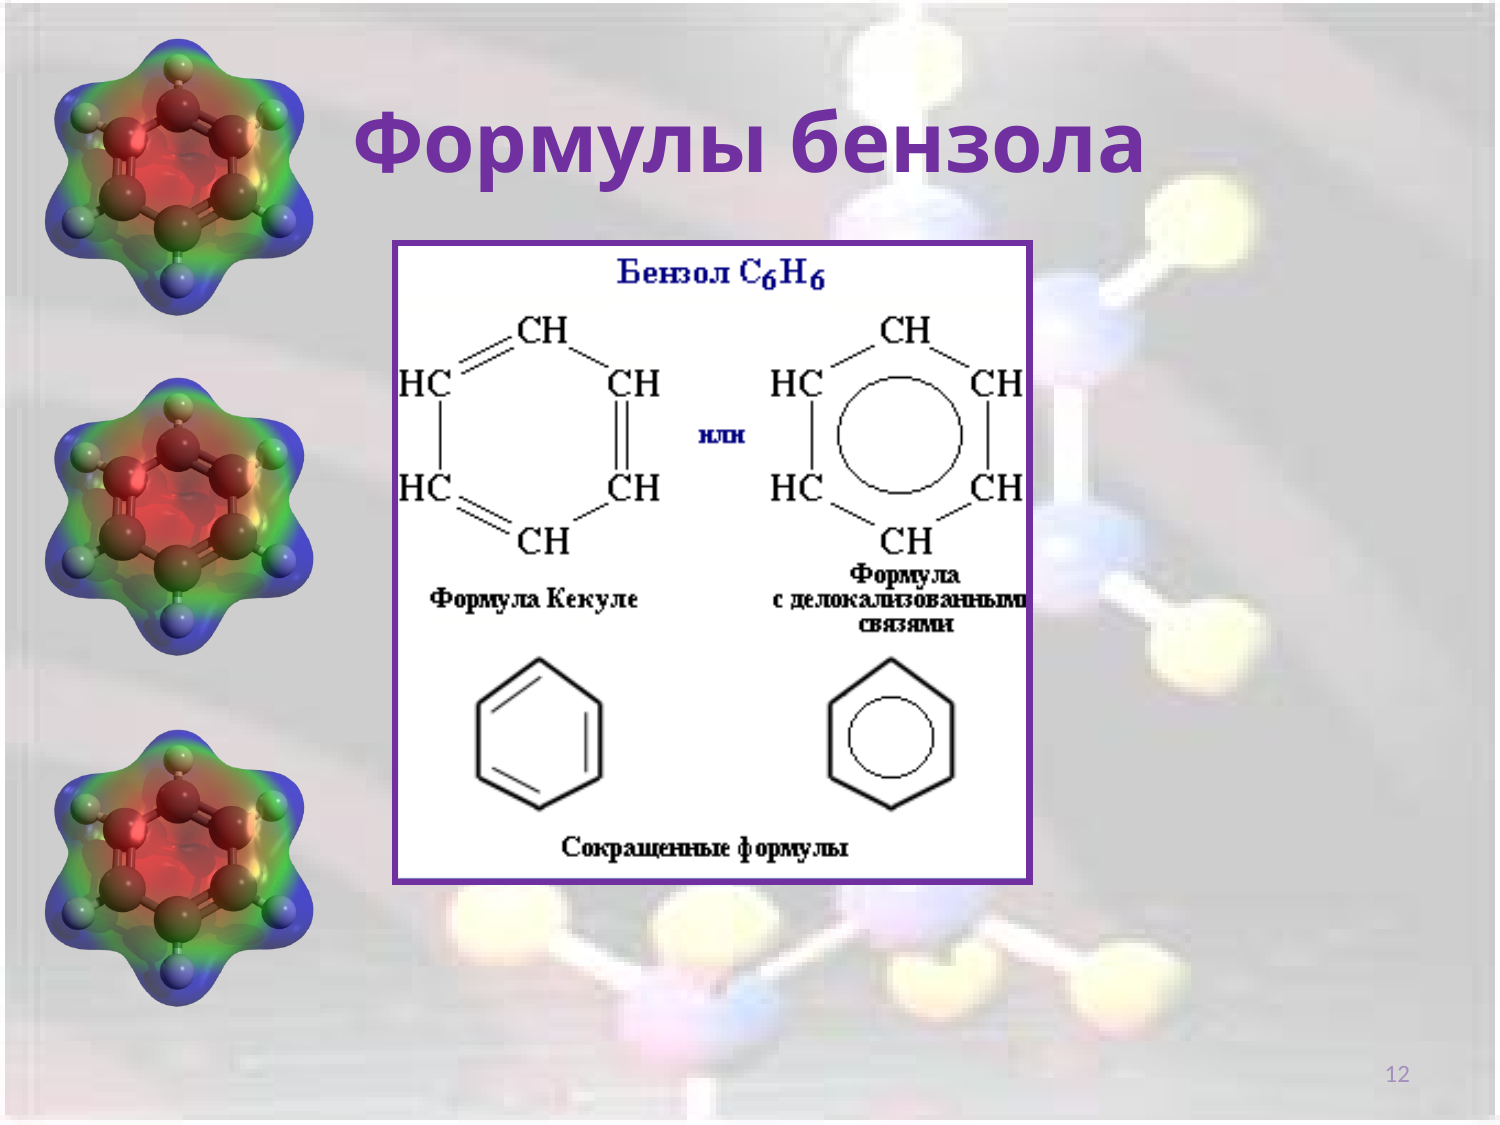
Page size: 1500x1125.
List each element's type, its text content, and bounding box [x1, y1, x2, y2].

picture [0, 0, 1500, 1125]
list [398, 245, 1027, 880]
title Формулы бензола [355, 44, 1426, 233]
slide_number 12 [1074, 1042, 1425, 1103]
